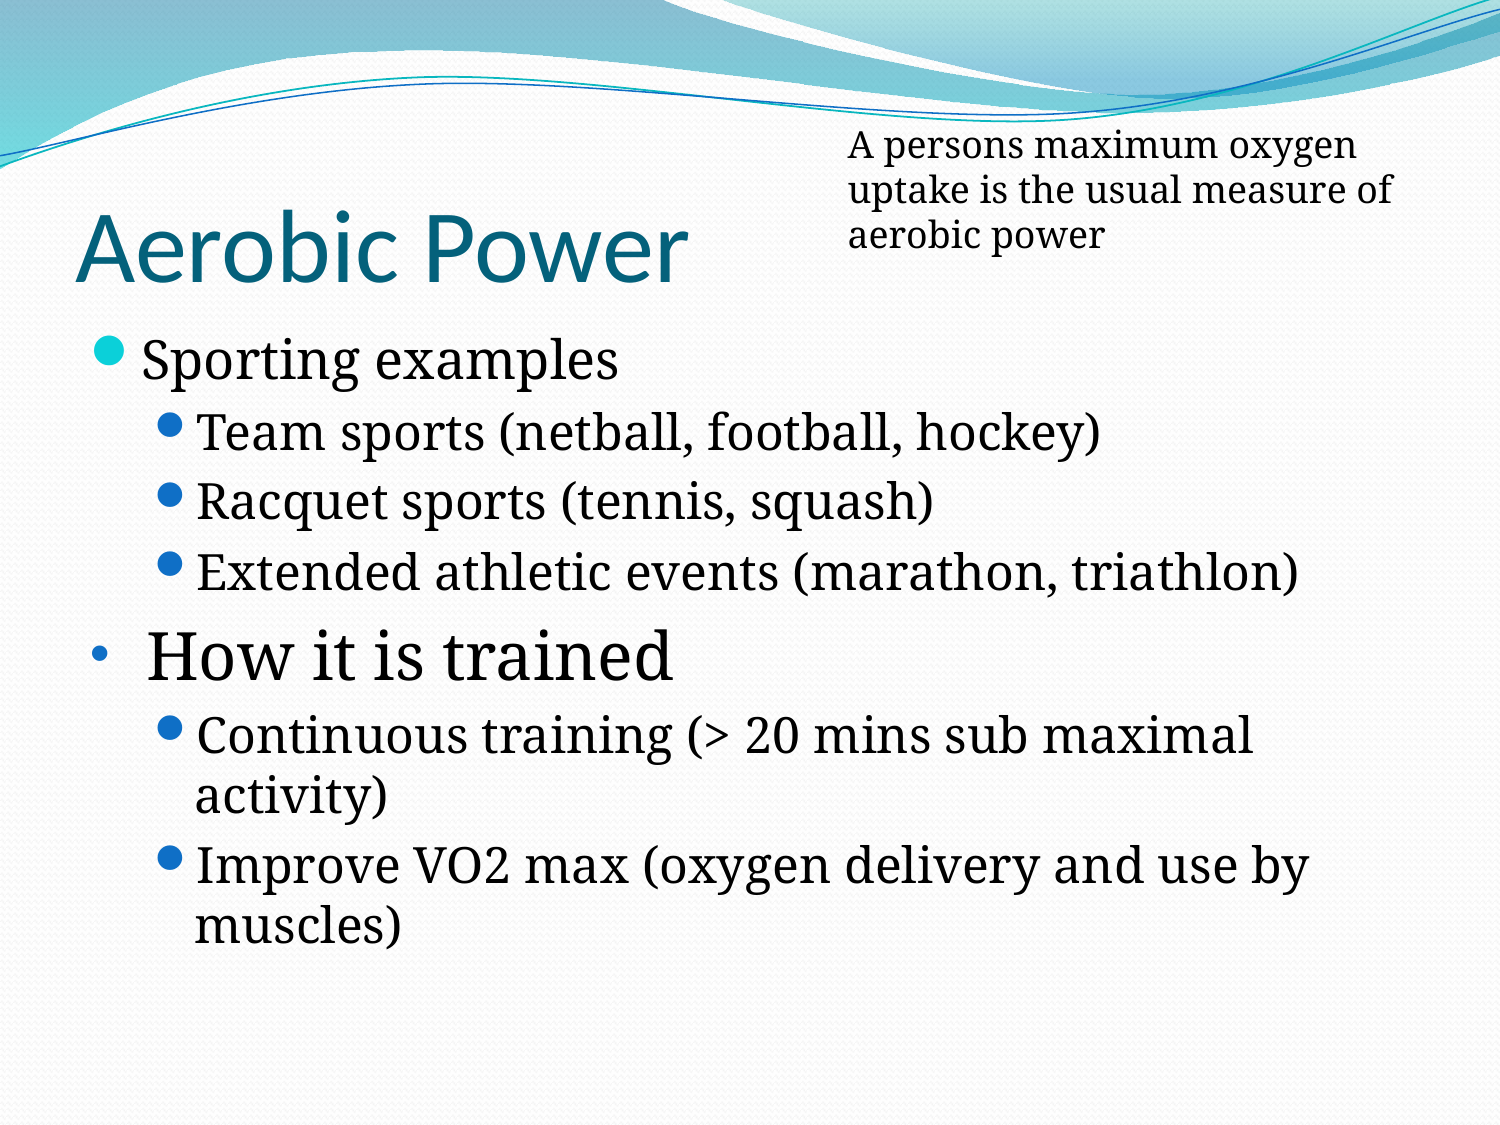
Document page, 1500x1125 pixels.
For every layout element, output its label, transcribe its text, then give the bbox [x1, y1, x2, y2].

list Sporting examples Team sports (netball, football, hockey) Racquet sports (tennis, squash) Extended athletic events (marathon, triathlon) How it is trained Continuous training (> 20 mins sub maximal activity) Improve VO2 max (oxygen delivery and use by muscles) [75, 317, 1425, 1038]
title Aerobic Power [75, 115, 1425, 303]
text_box A persons maximum oxygen uptake is the usual measure of aerobic power [832, 113, 1436, 264]
